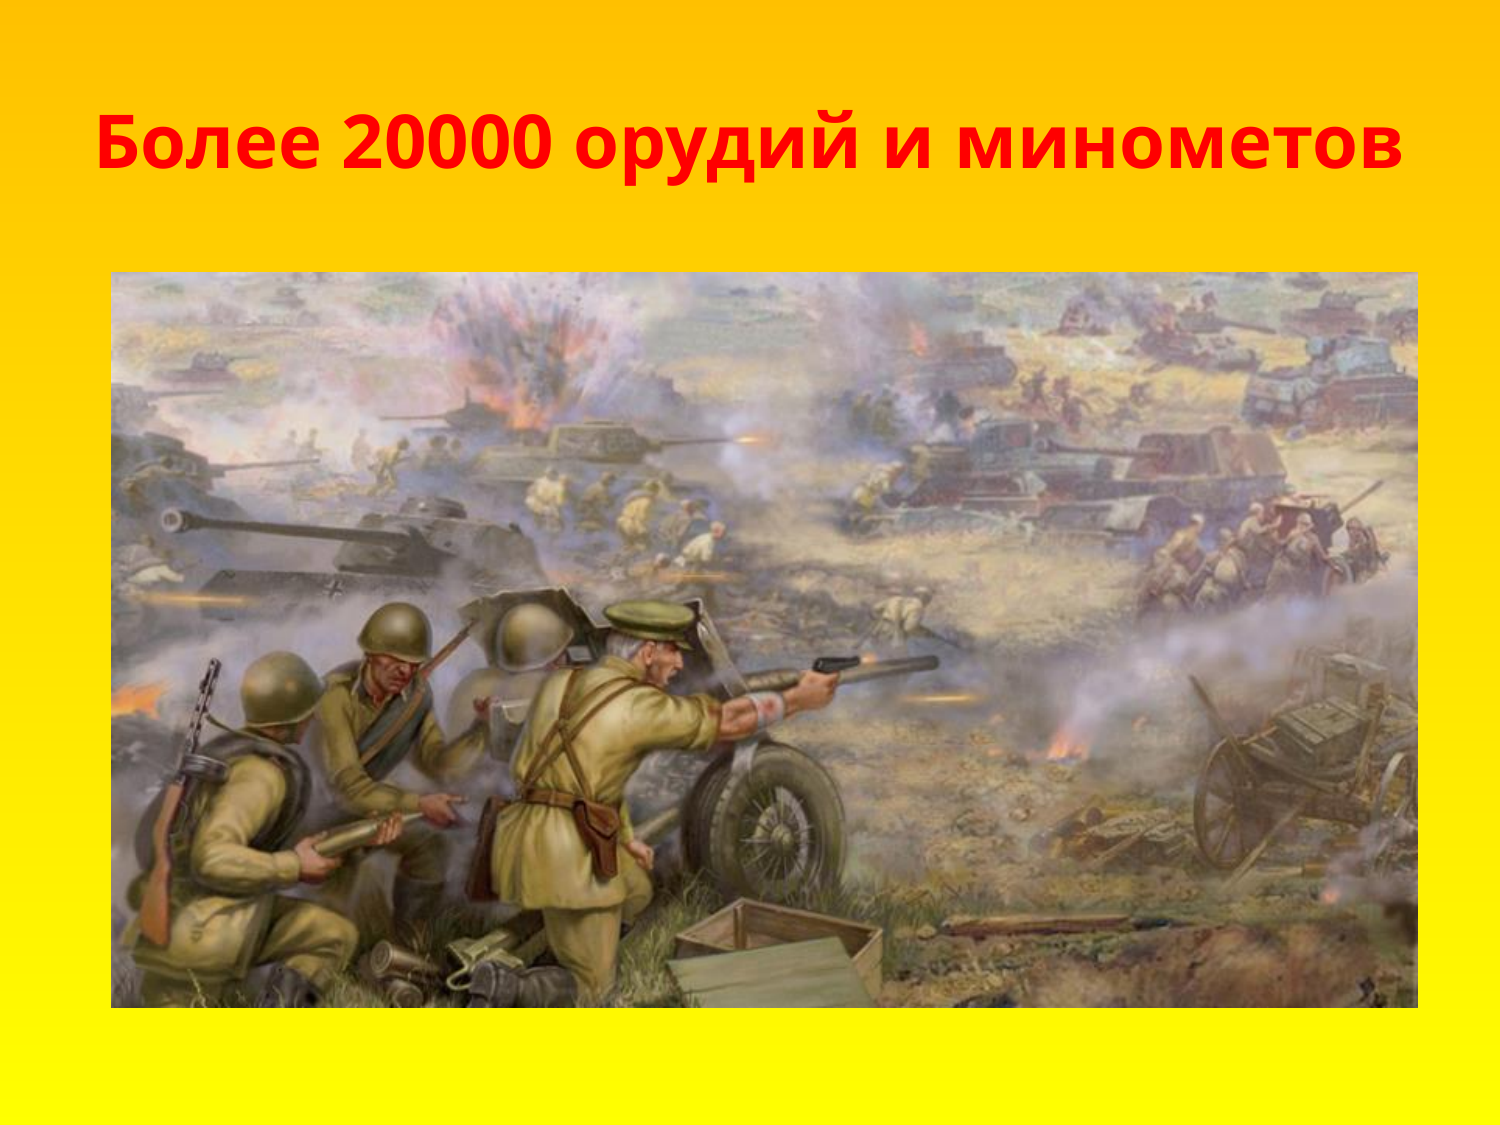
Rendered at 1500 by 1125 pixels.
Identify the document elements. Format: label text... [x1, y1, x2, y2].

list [111, 272, 1419, 1009]
title Более 20000 орудий и минометов [75, 45, 1425, 233]
